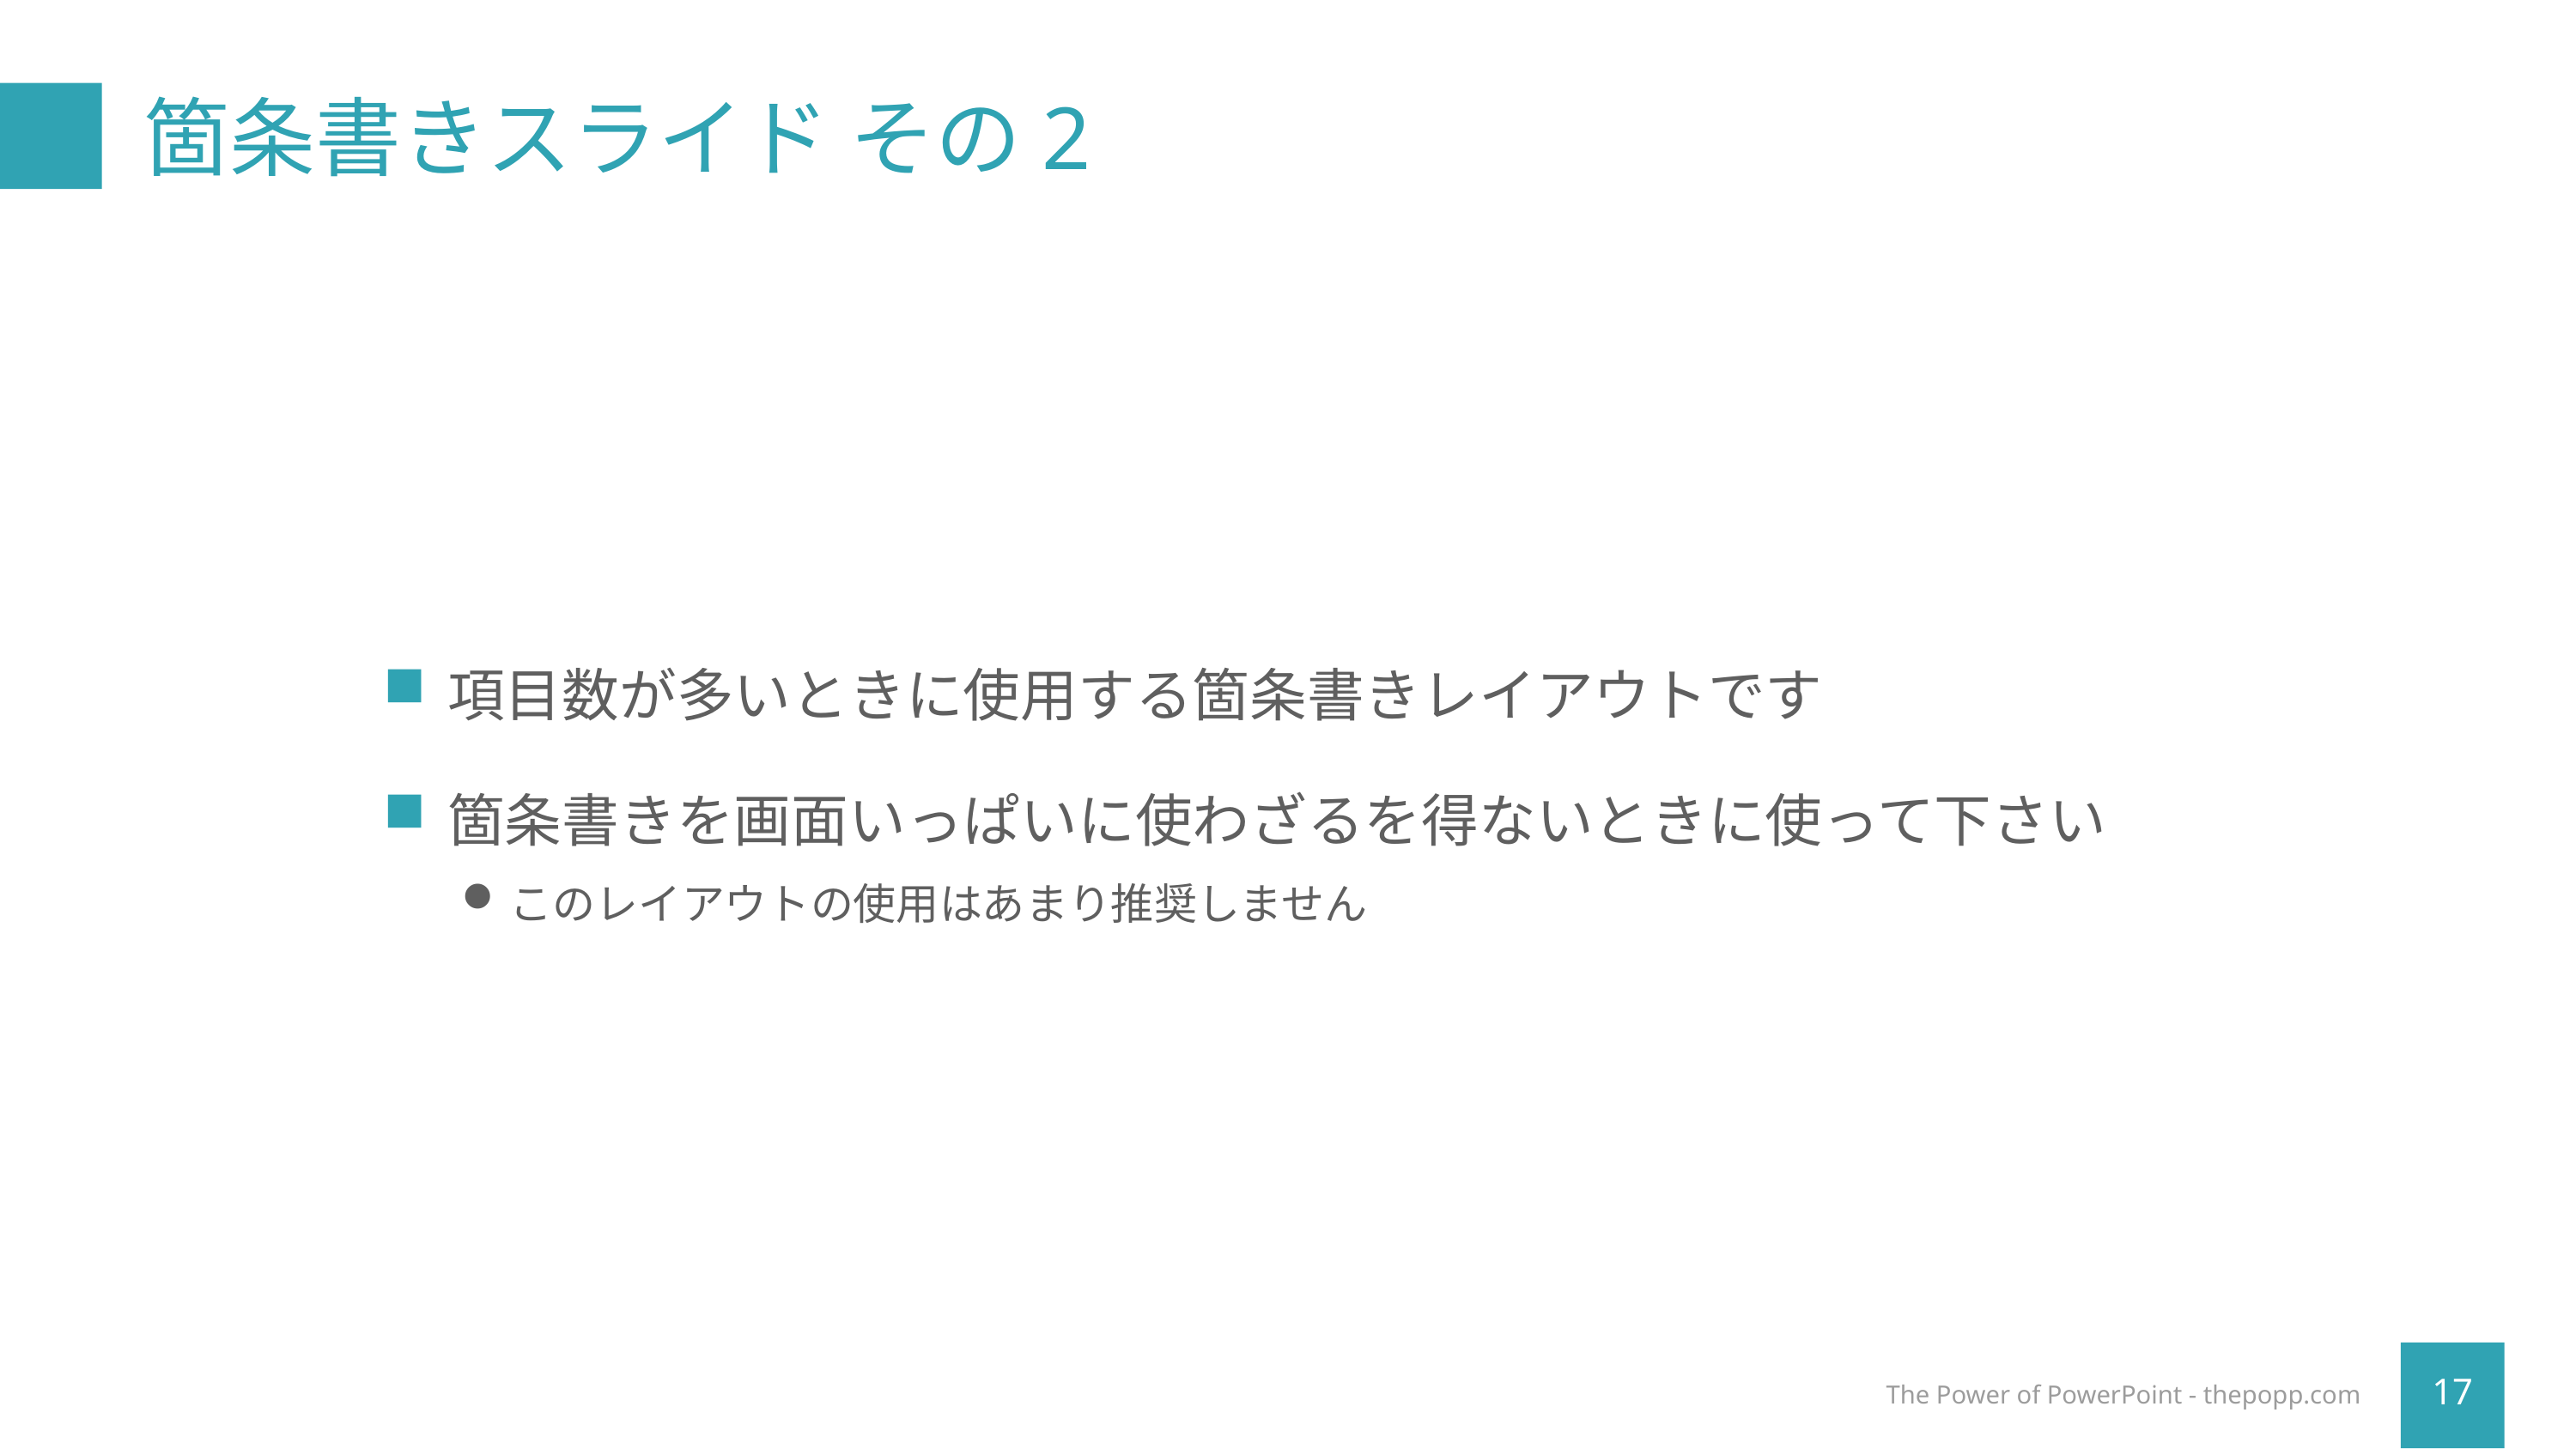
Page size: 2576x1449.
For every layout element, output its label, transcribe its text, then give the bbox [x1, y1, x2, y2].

list 項目数が多いときに使用する箇条書きレイアウトです 箇条書きを画面いっぱいに使わざるを得ないときに使って下さい このレイアウトの使用はあまり推奨しません [370, 218, 2206, 1355]
slide_number 17 [2400, 1355, 2505, 1433]
title 箇条書きスライド その2 [131, 66, 2482, 219]
footer The Power of PowerPoint - thepopp.com [1504, 1355, 2374, 1433]
